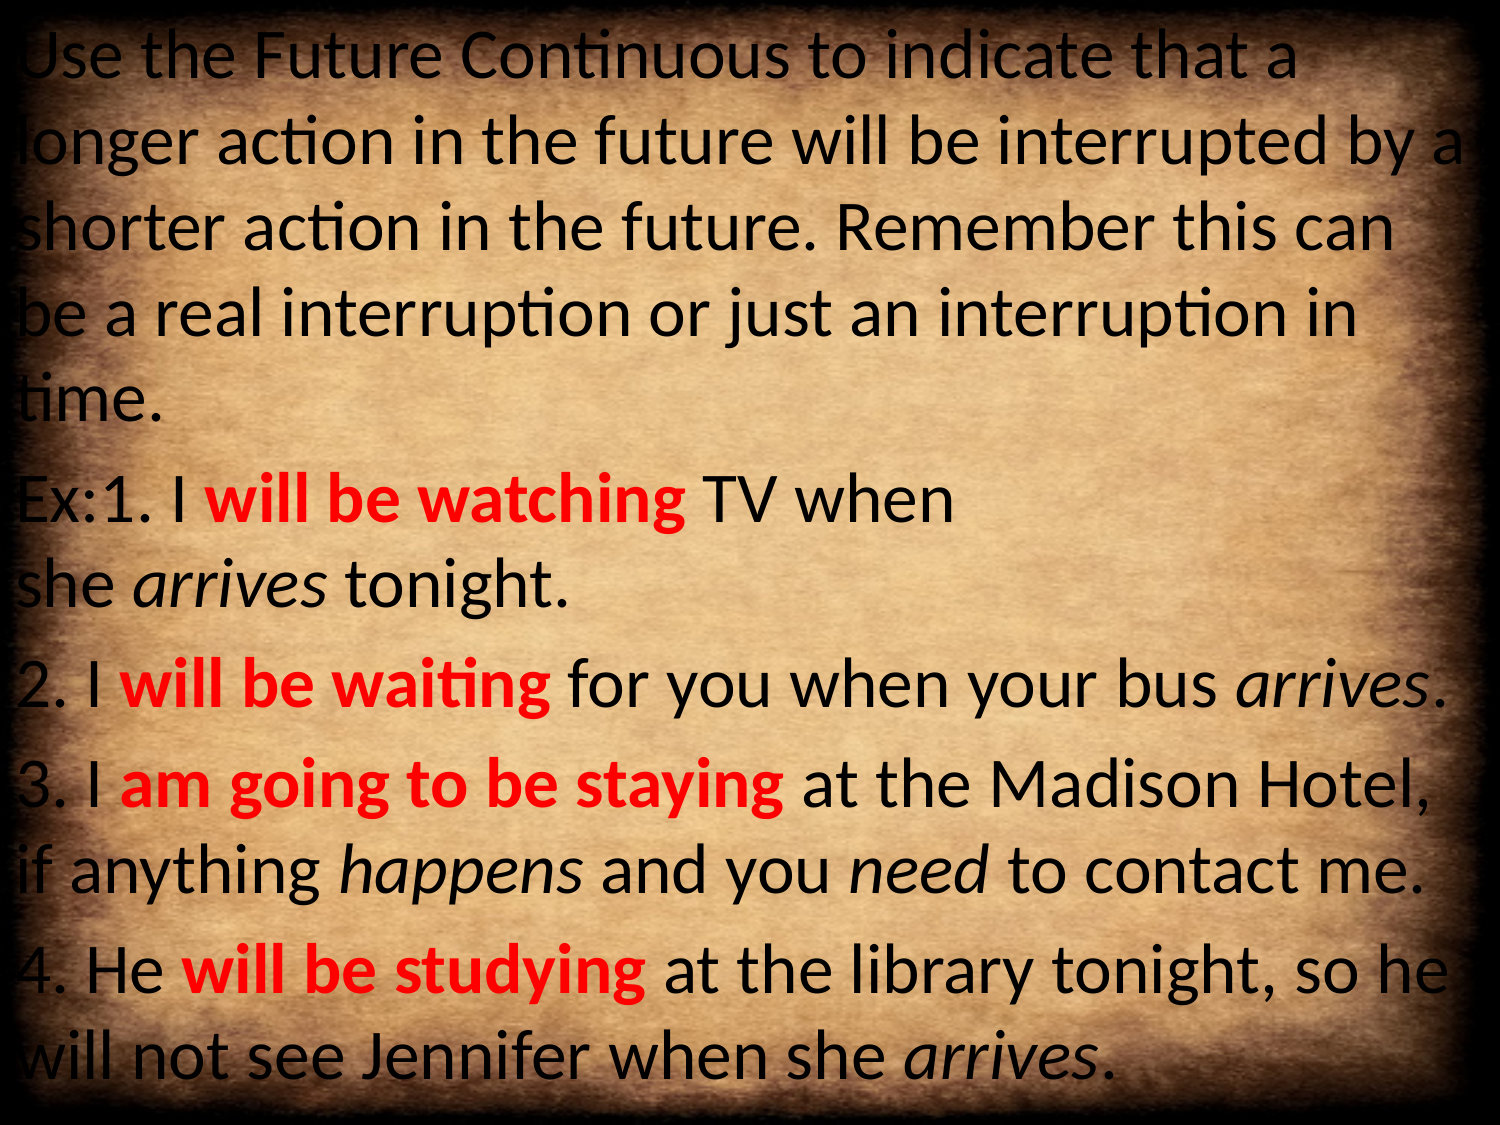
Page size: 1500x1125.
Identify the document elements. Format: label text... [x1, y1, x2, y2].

list Use the Future Continuous to indicate that a longer action in the future will be interrupted by a shorter action in the future. Remember this can be a real interruption or just an interruption in time. Ex:1. I will be watching TV when she arrives tonight. 2. I will be waiting for you when your bus arrives. 3. I am going to be staying at the Madison Hotel, if anything happens and you need to contact me. 4. He will be studying at the library tonight, so he will not see Jennifer when she arrives. [0, 0, 1500, 1125]
